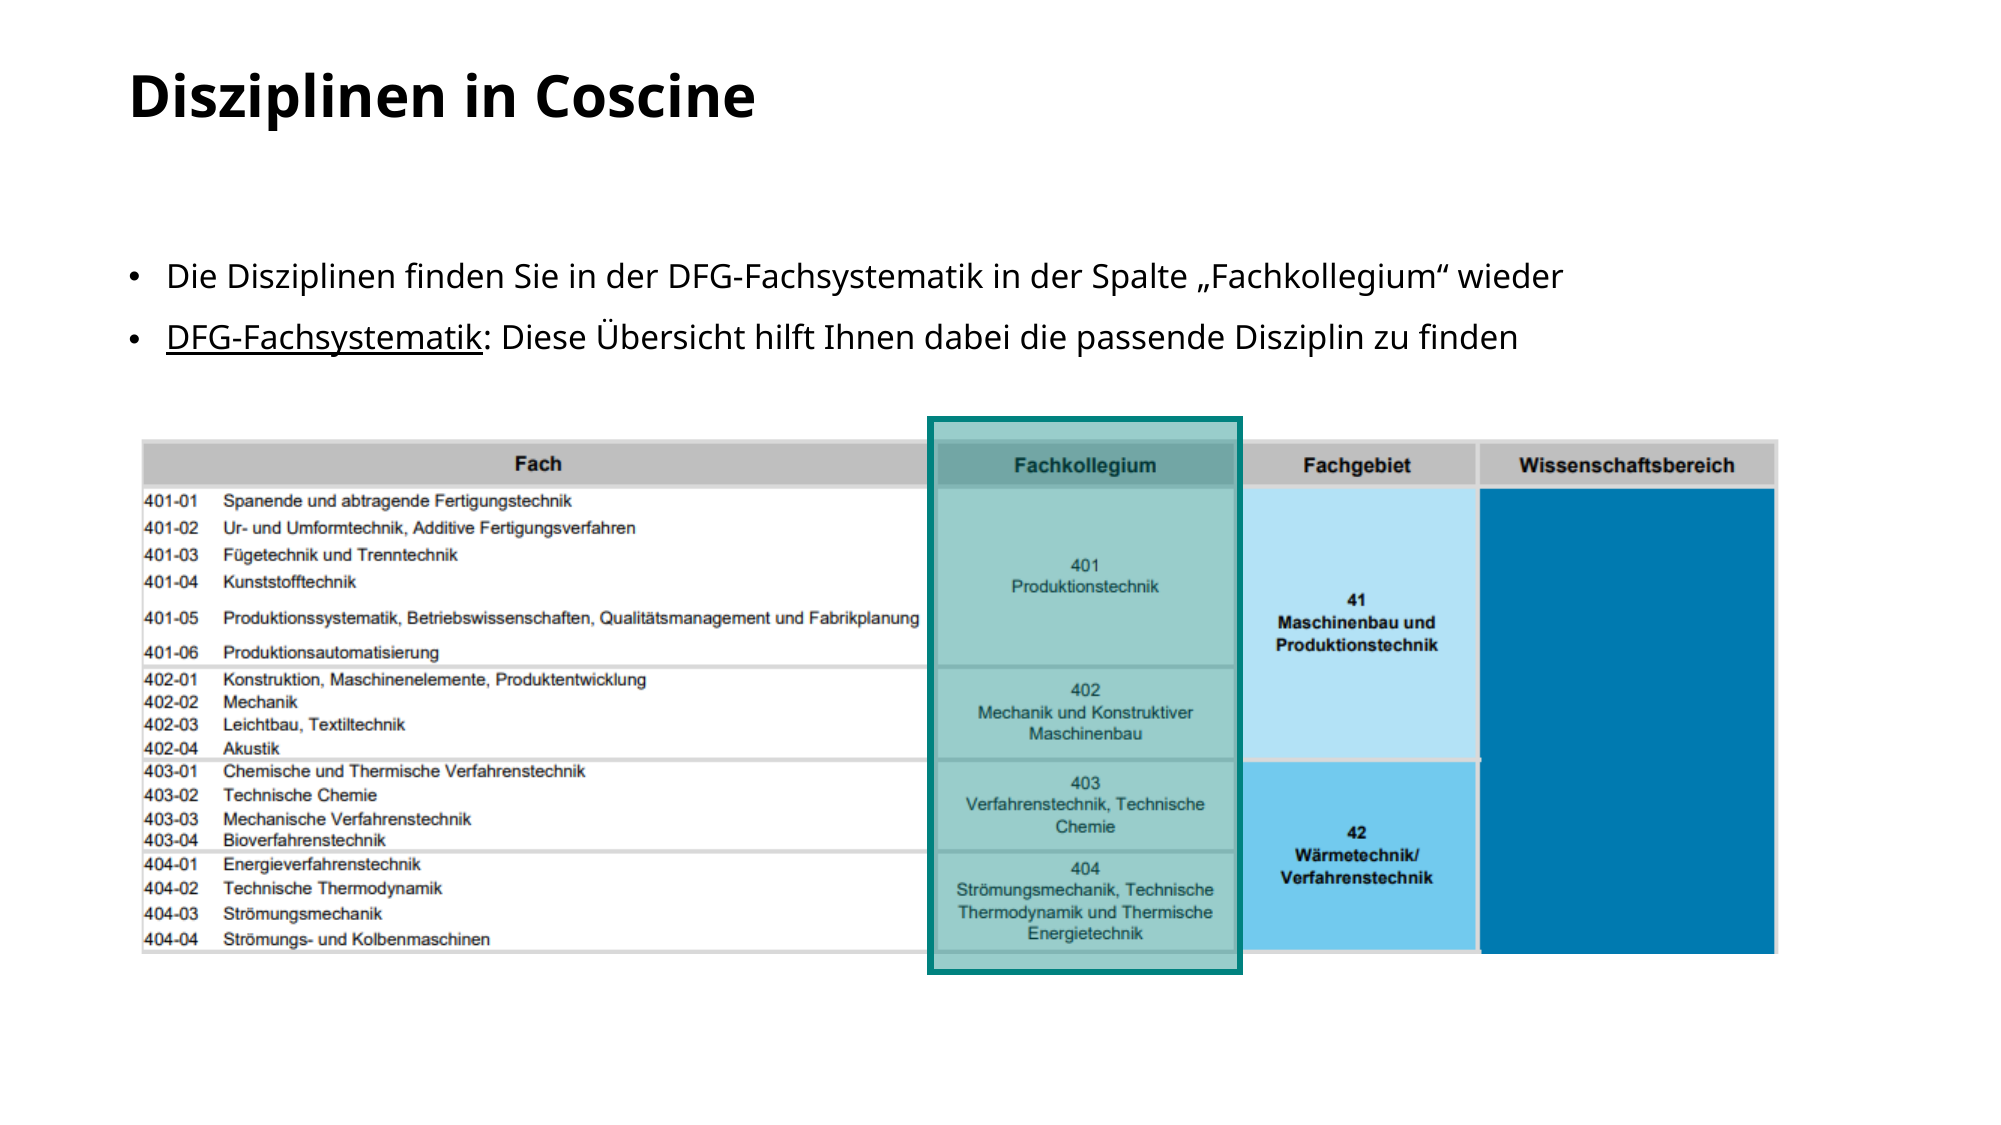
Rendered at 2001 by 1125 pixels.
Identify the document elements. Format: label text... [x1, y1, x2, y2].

list Die Disziplinen finden Sie in der DFG-Fachsystematik in der Spalte „Fachkollegium“ wieder DFG-Fachsystematik: Diese Übersicht hilft Ihnen dabei die passende Disziplin zu finden [114, 248, 1747, 439]
picture [141, 438, 1779, 954]
title Disziplinen in Coscine [114, 59, 1886, 148]
text_box [929, 954, 1241, 973]
